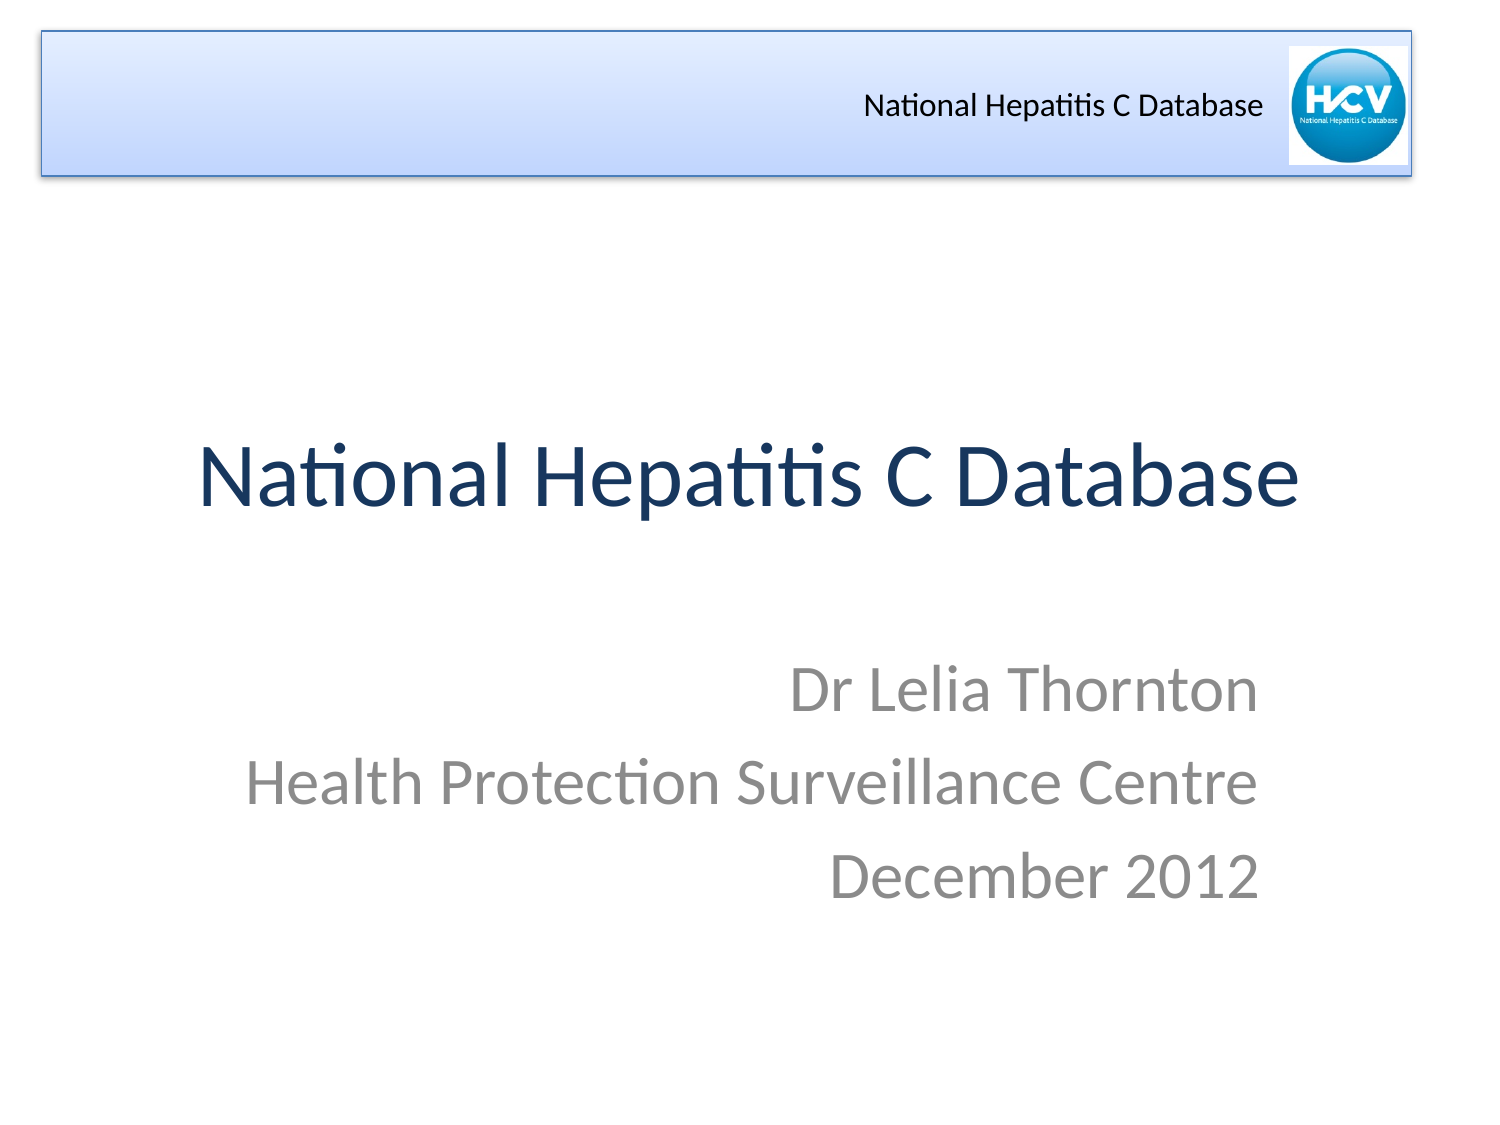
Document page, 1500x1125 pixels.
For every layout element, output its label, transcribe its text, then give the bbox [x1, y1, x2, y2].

picture [1288, 46, 1408, 166]
title National Hepatitis C Database [112, 349, 1388, 591]
subtitle Dr Lelia Thornton Health Protection Surveillance Centre December 2012 [225, 637, 1275, 925]
text_box National Hepatitis C Database [41, 30, 1412, 177]
